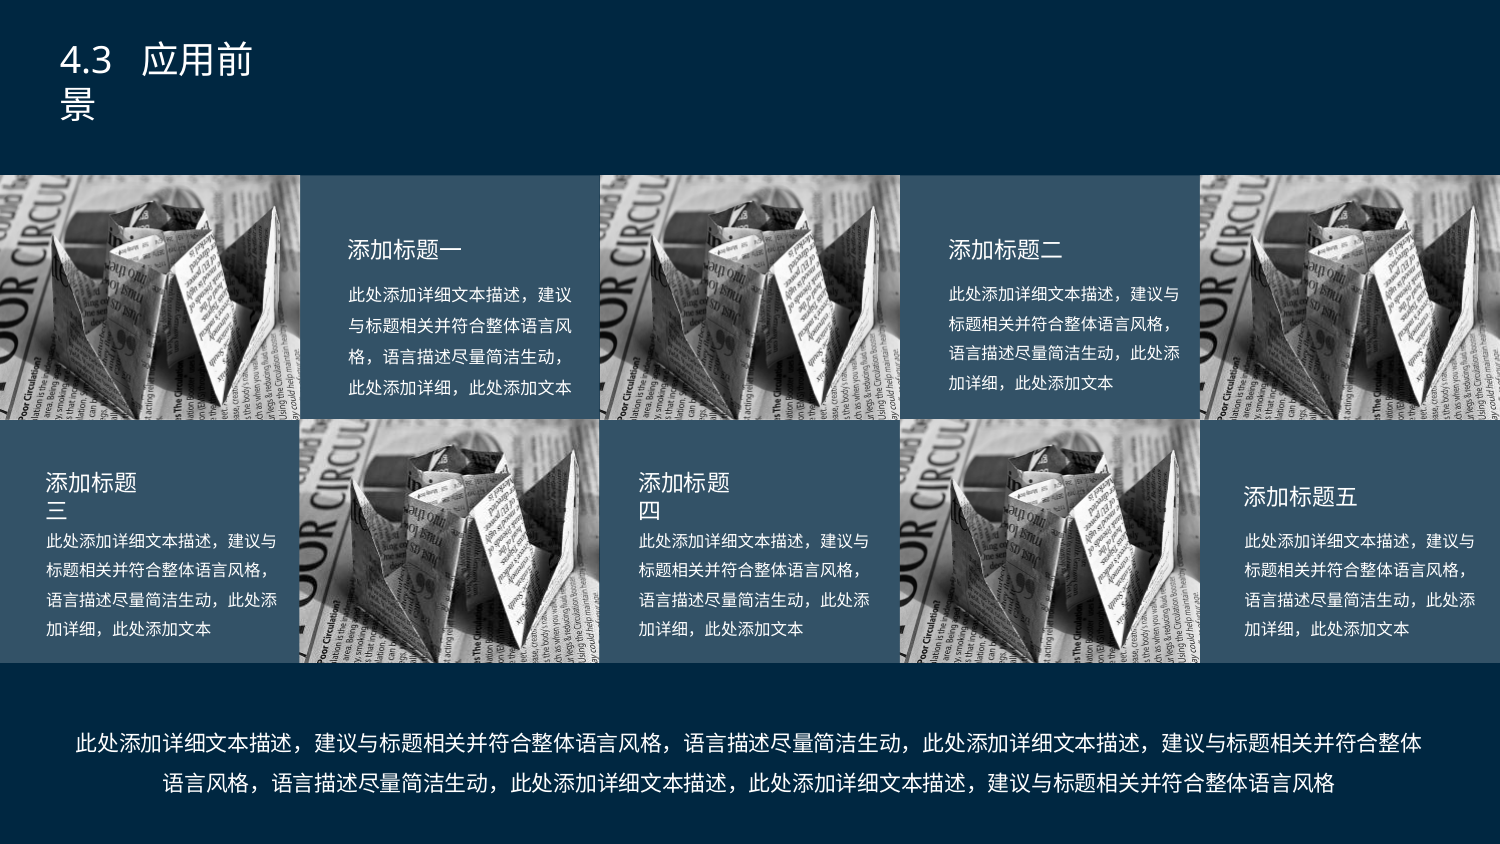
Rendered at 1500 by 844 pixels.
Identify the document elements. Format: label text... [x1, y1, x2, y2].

text_box [599, 174, 901, 419]
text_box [899, 175, 1200, 420]
text_box [298, 428, 601, 664]
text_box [600, 419, 901, 663]
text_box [1199, 419, 1500, 663]
text_box [899, 420, 1201, 664]
text_box 4.3 应用前景 [45, 28, 304, 134]
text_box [299, 175, 600, 428]
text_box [0, 419, 301, 663]
text_box 此处添加详细文本描述，建议与标题相关并符合整体语言风格，语言描述尽量简洁生动，此处添加详细文本描述，建议与标题相关并符合整体语言风格，语言描述尽量简洁生动，此处添加详细文本描述，此处添加详细文本描述，建议与标题相关并符合整体语言风格 [53, 709, 1447, 809]
picture [0, 0, 1500, 175]
picture [0, 663, 1500, 844]
text_box [0, 174, 301, 419]
text_box [1199, 174, 1500, 419]
